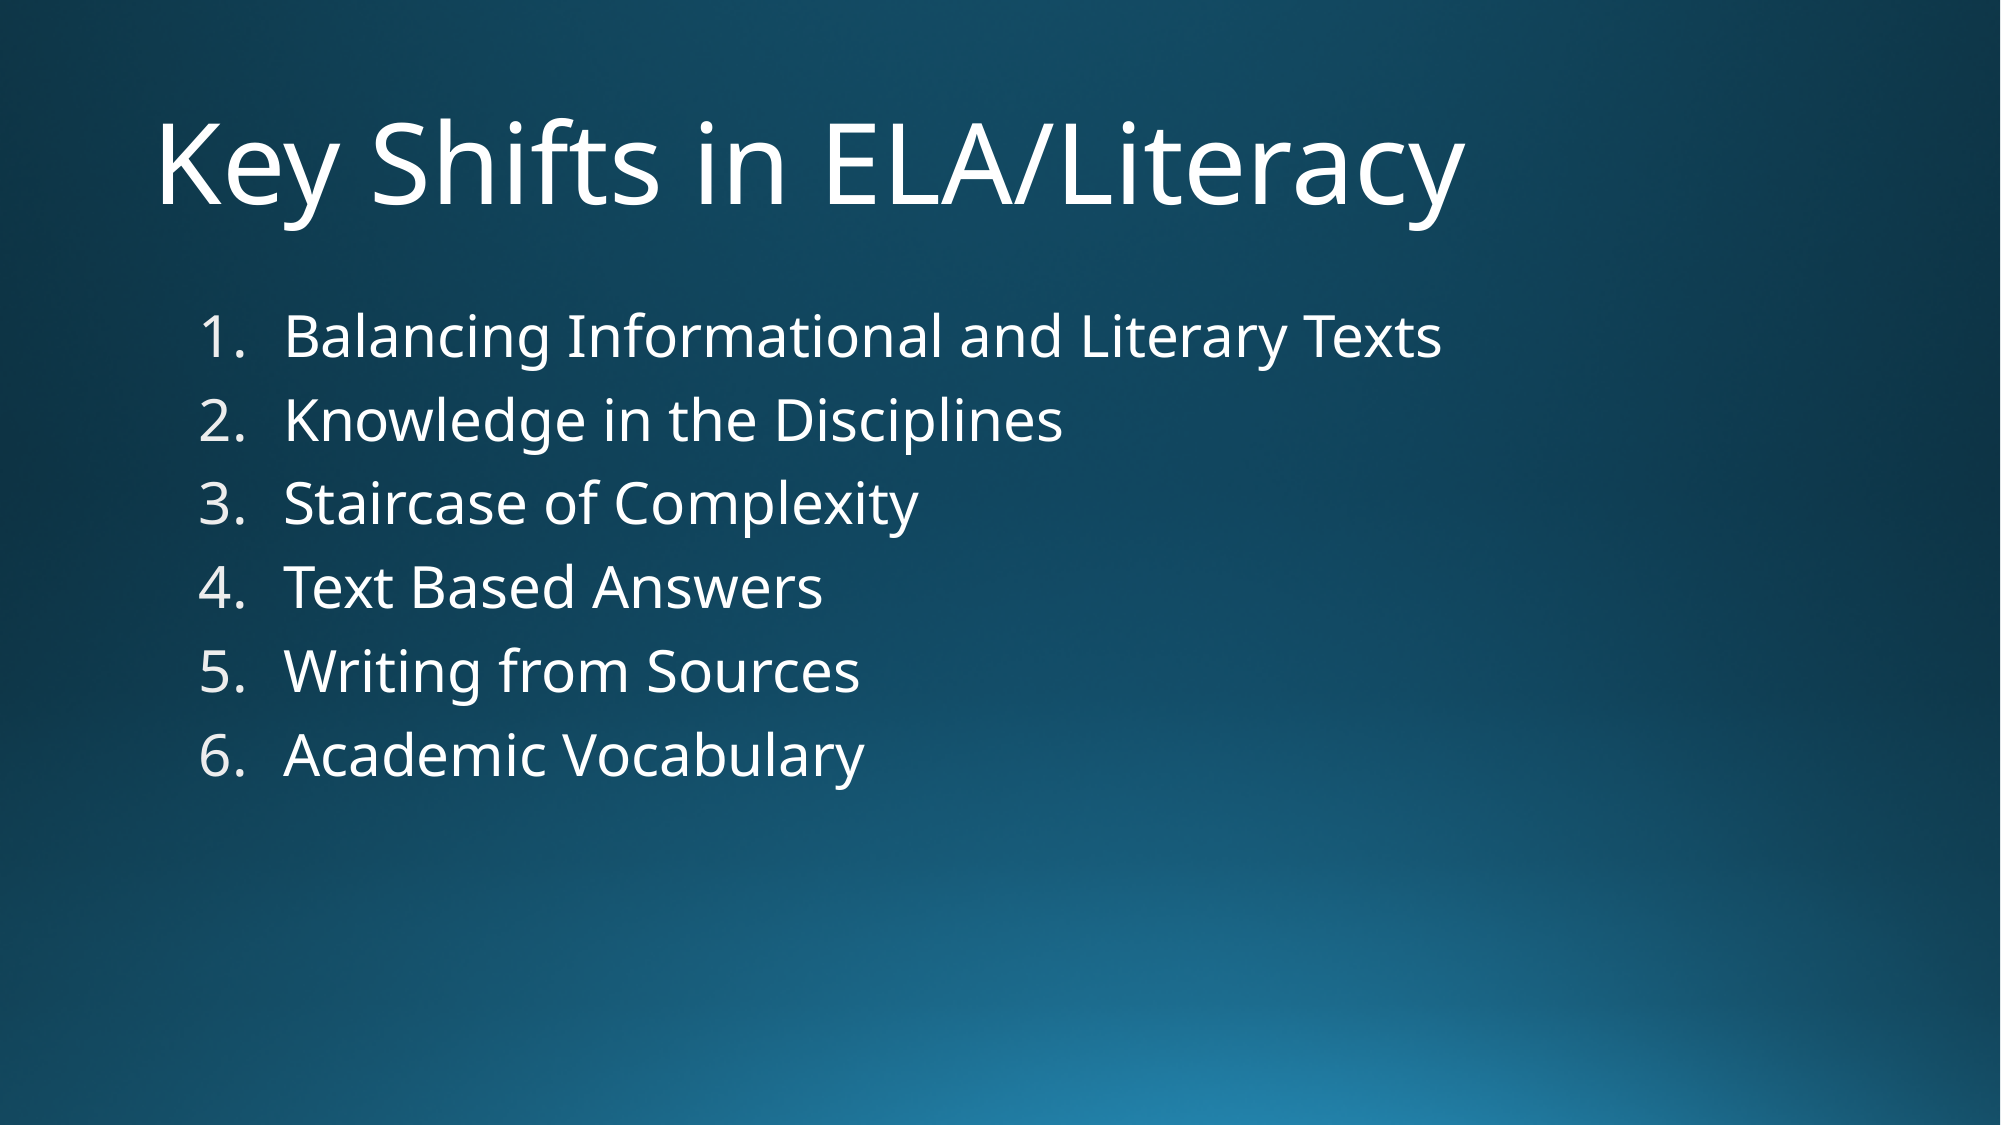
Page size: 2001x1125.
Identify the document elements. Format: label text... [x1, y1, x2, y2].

list Balancing Informational and Literary Texts Knowledge in the Disciplines Staircase of Complexity Text Based Answers Writing from Sources Academic Vocabulary [183, 299, 1863, 1014]
title Key Shifts in ELA/Literacy [137, 59, 1863, 278]
picture [0, 0, 2001, 1125]
